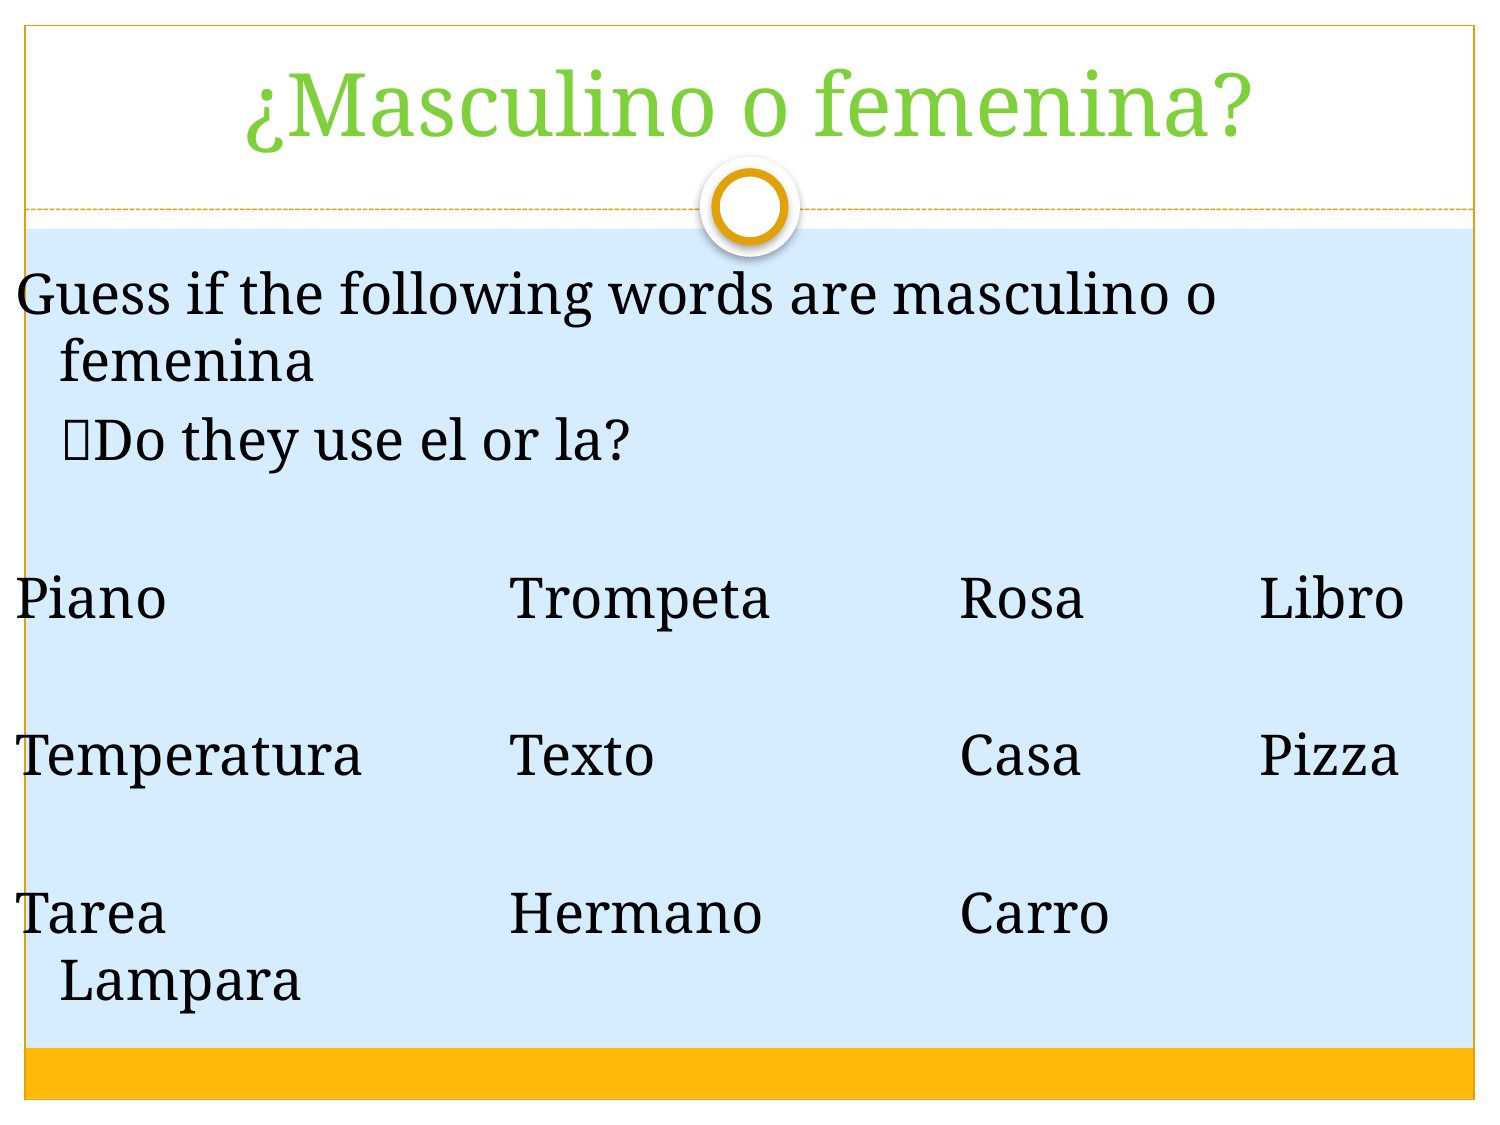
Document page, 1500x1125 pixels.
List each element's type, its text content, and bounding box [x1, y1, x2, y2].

title ¿Masculino o femenina? [49, 37, 1450, 163]
list Guess if the following words are masculino o femenina Do they use el or la? Piano Trompeta Rosa Libro Temperatura Texto Casa Pizza Tarea Hermano Carro Lampara [0, 250, 1500, 1001]
